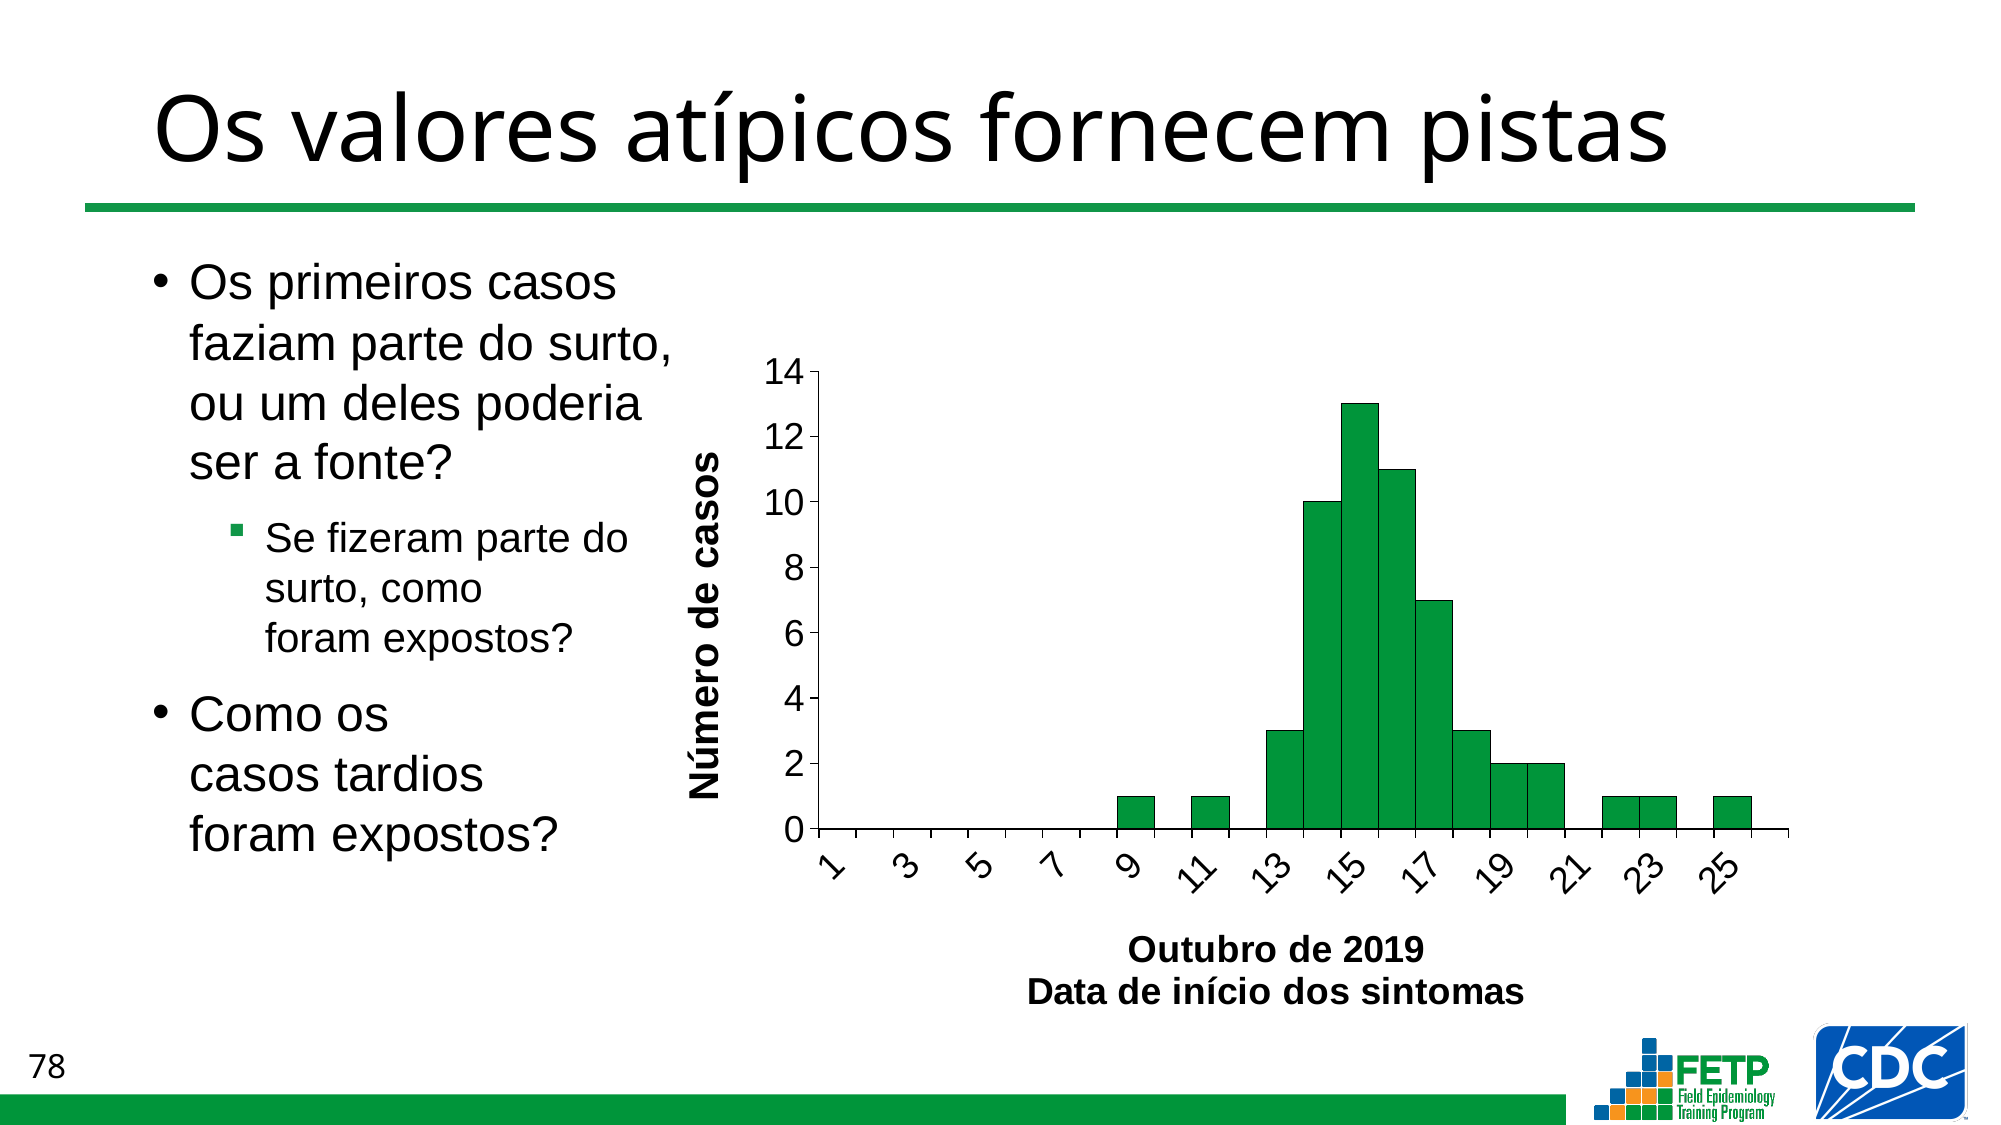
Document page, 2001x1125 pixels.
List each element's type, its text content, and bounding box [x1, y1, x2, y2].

list Os primeiros casos faziam parte do surto, ou um deles poderia ser a fonte? Se fizeram parte do surto, como foram expostos? Como os casos tardios foram expostos? [137, 242, 711, 1004]
picture [1813, 1023, 1968, 1122]
chart [641, 335, 1813, 1049]
title Os valores atípicos fornecem pistas [137, 75, 1863, 207]
picture [1594, 1049, 1775, 1122]
